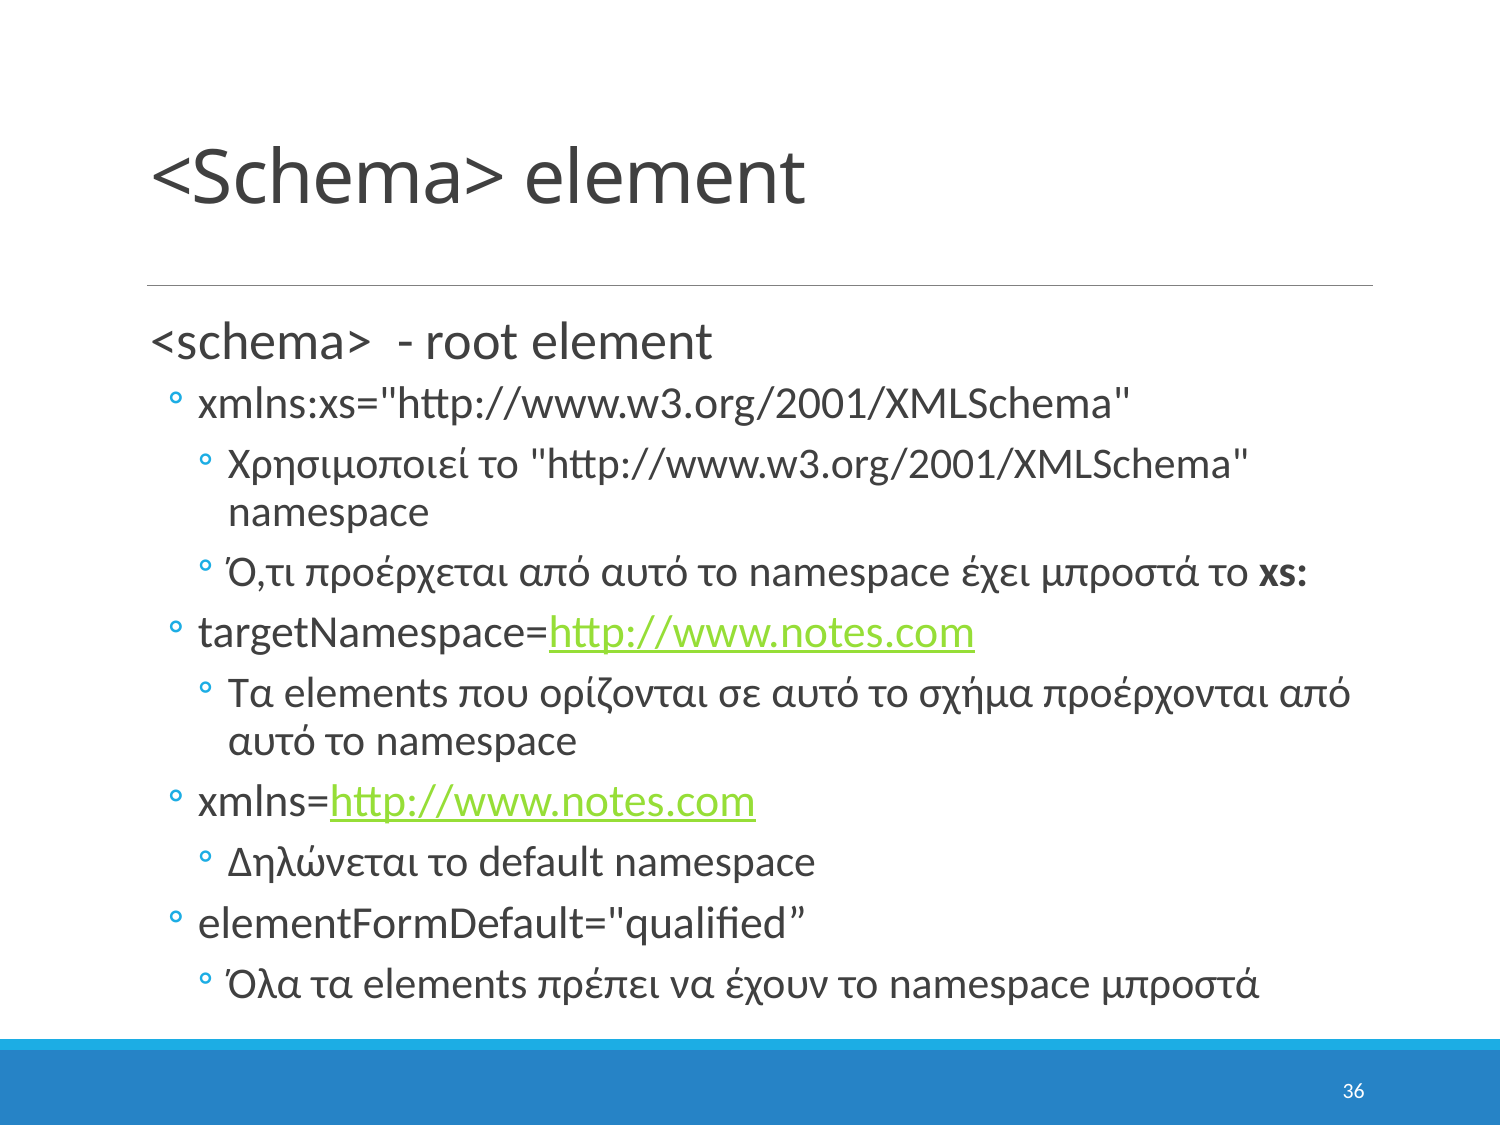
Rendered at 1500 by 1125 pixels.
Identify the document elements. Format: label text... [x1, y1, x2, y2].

title <Schema> element [135, 43, 1373, 227]
slide_number 36 [1218, 1059, 1380, 1120]
list <schema> - root element xmlns:xs="http://www.w3.org/2001/XMLSchema" Χρησιμοποιεί το "http://www.w3.org/2001/XMLSchema" namespace Ό,τι προέρχεται από αυτό το namespace έχει μπροστά το xs: targetNamespace=http://www.notes.com Τα elements που ορίζονται σε αυτό το σχήμα προέρχονται από αυτό το namespace xmlns=http://www.notes.com Δηλώνεται το default namespace elementFormDefault="qualified” Όλα τα elements πρέπει να έχουν το namespace μπροστά [135, 304, 1373, 1029]
